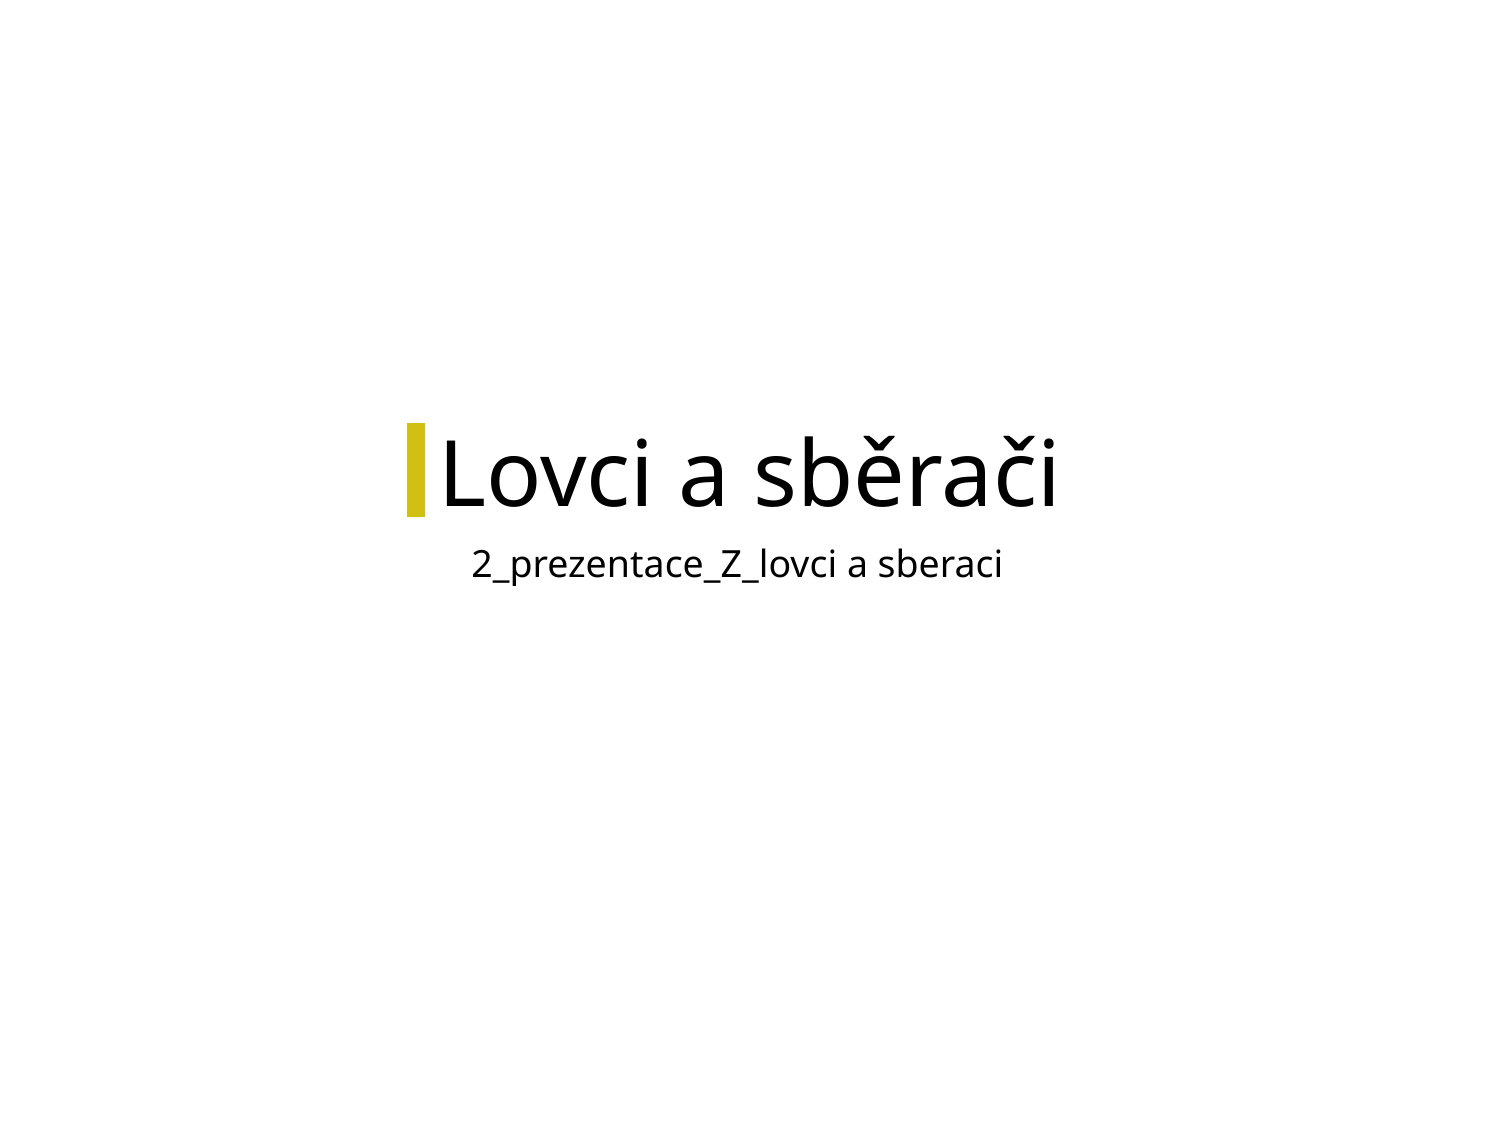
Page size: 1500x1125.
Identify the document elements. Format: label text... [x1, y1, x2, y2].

picture [407, 422, 425, 518]
text_box 2_prezentace_Z_lovci a sberaci [100, 441, 1376, 683]
title Lovci a sběrači [112, 349, 1388, 591]
